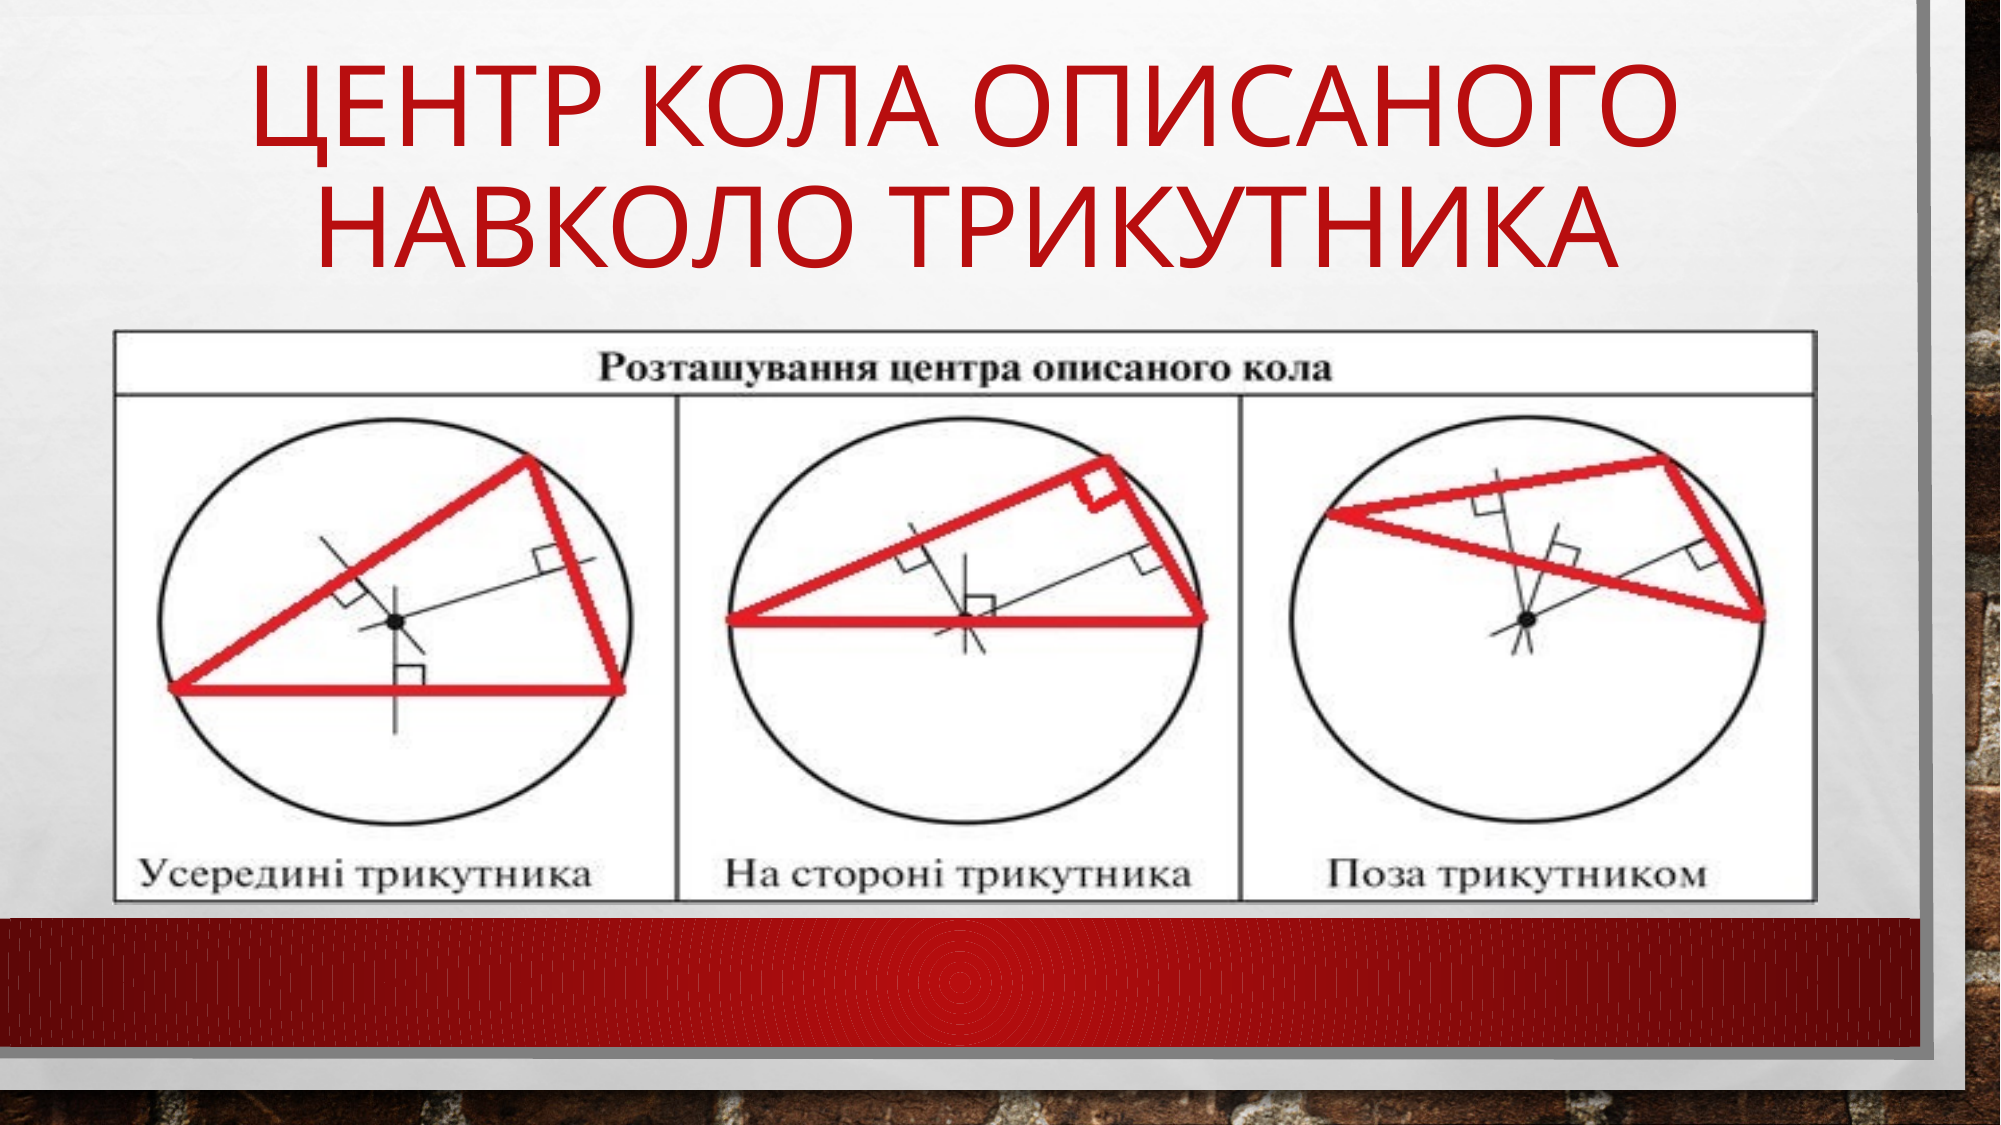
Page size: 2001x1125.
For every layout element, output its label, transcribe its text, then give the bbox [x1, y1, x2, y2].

picture [0, 0, 2000, 1125]
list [112, 328, 1819, 905]
title Центр кола описаного навколо трикутника [112, 40, 1818, 302]
